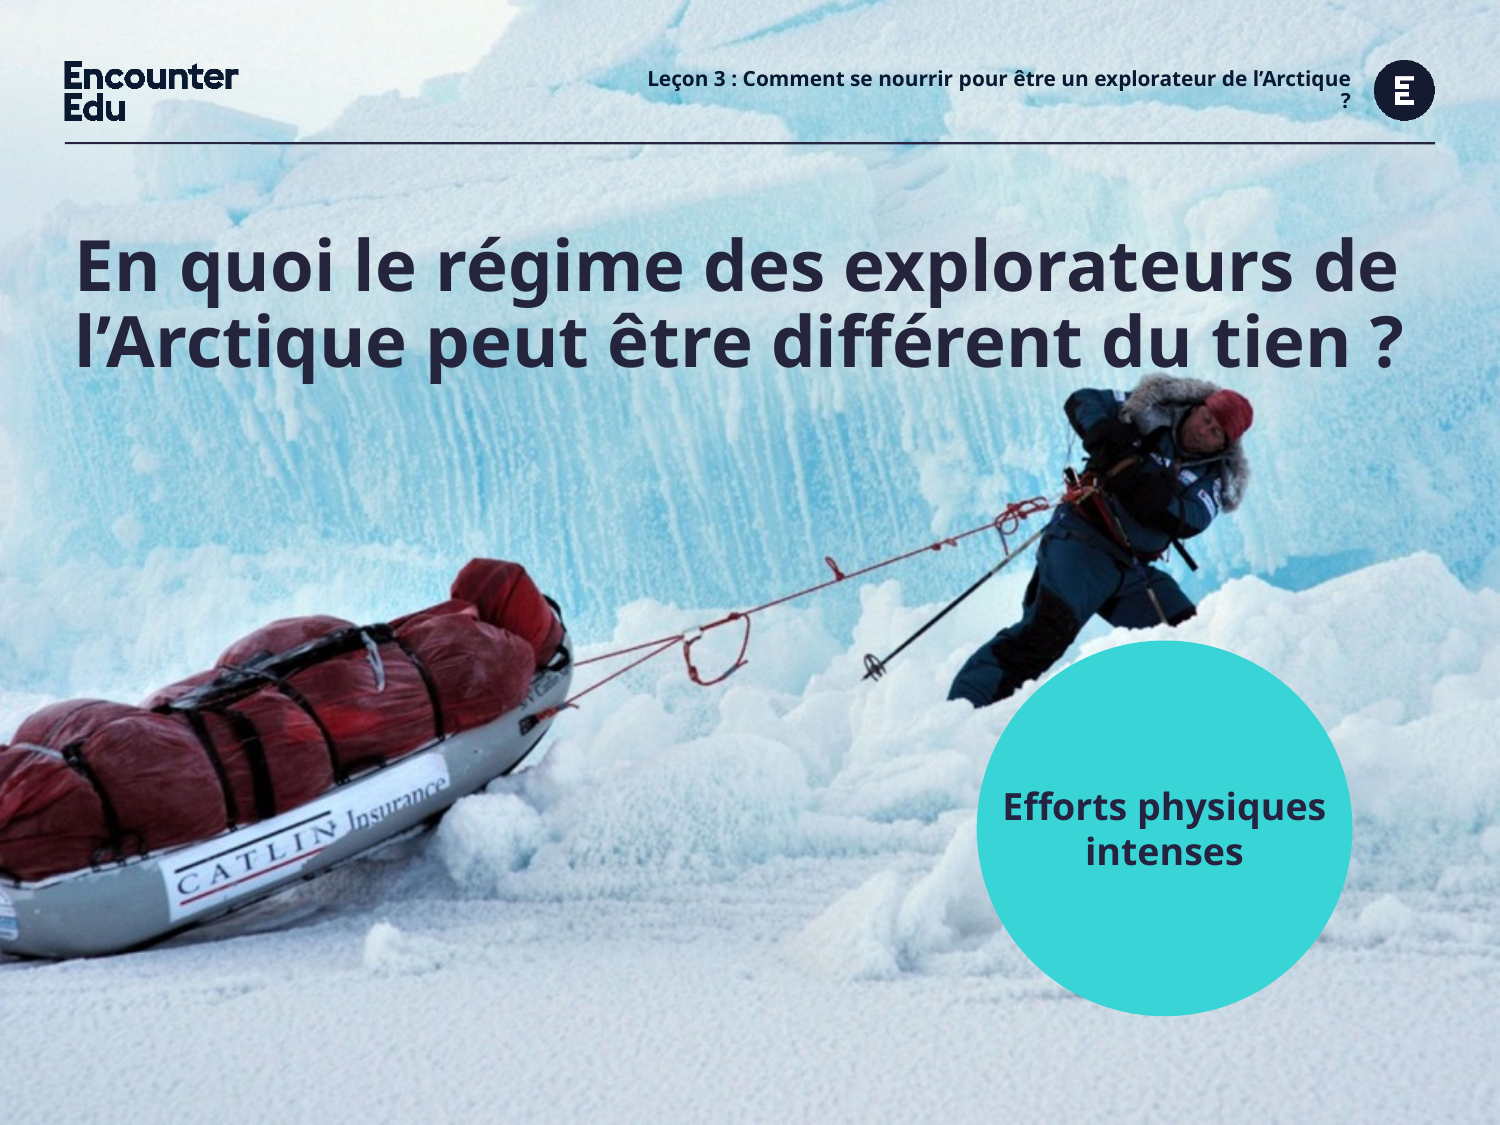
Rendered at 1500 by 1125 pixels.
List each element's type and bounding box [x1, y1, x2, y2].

text_box [976, 640, 1353, 1017]
picture [0, 0, 1500, 1125]
